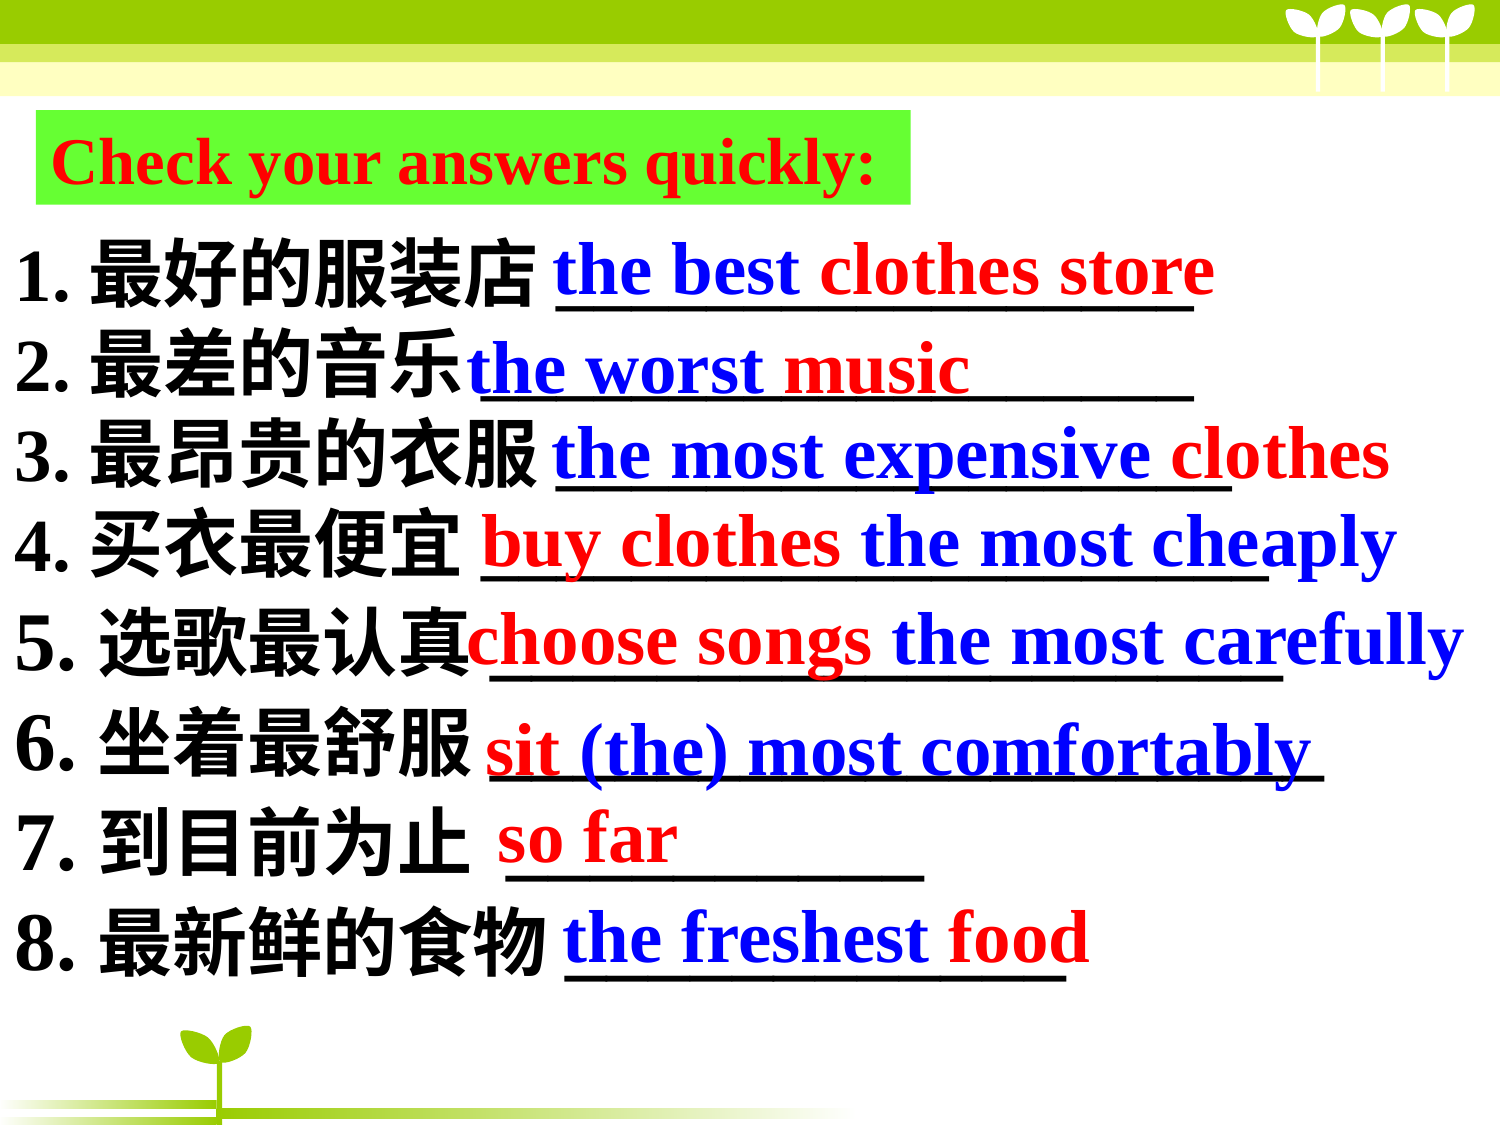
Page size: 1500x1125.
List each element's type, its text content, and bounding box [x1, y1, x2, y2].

text_box 1.最好的服装店_________________ 2.最差的音乐___________________ 3.最昂贵的衣服__________________ 4.买衣最便宜_____________________ 5.选歌最认真___________________ 6.坐着最舒服____________________ 7.到目前为止 __________ 8.最新鲜的食物____________ [0, 219, 1398, 1095]
text_box the best clothes store [538, 212, 1259, 317]
text_box choose songs the most carefully [451, 582, 1500, 687]
text_box Check your answers quickly: [35, 110, 911, 205]
text_box so far [483, 799, 695, 885]
text_box the worst music [451, 311, 986, 417]
text_box the freshest food [547, 880, 1273, 986]
text_box buy clothes the most cheaply [466, 483, 1415, 582]
text_box sit (the) most comfortably [470, 693, 1434, 799]
text_box the most expensive clothes [537, 396, 1407, 502]
